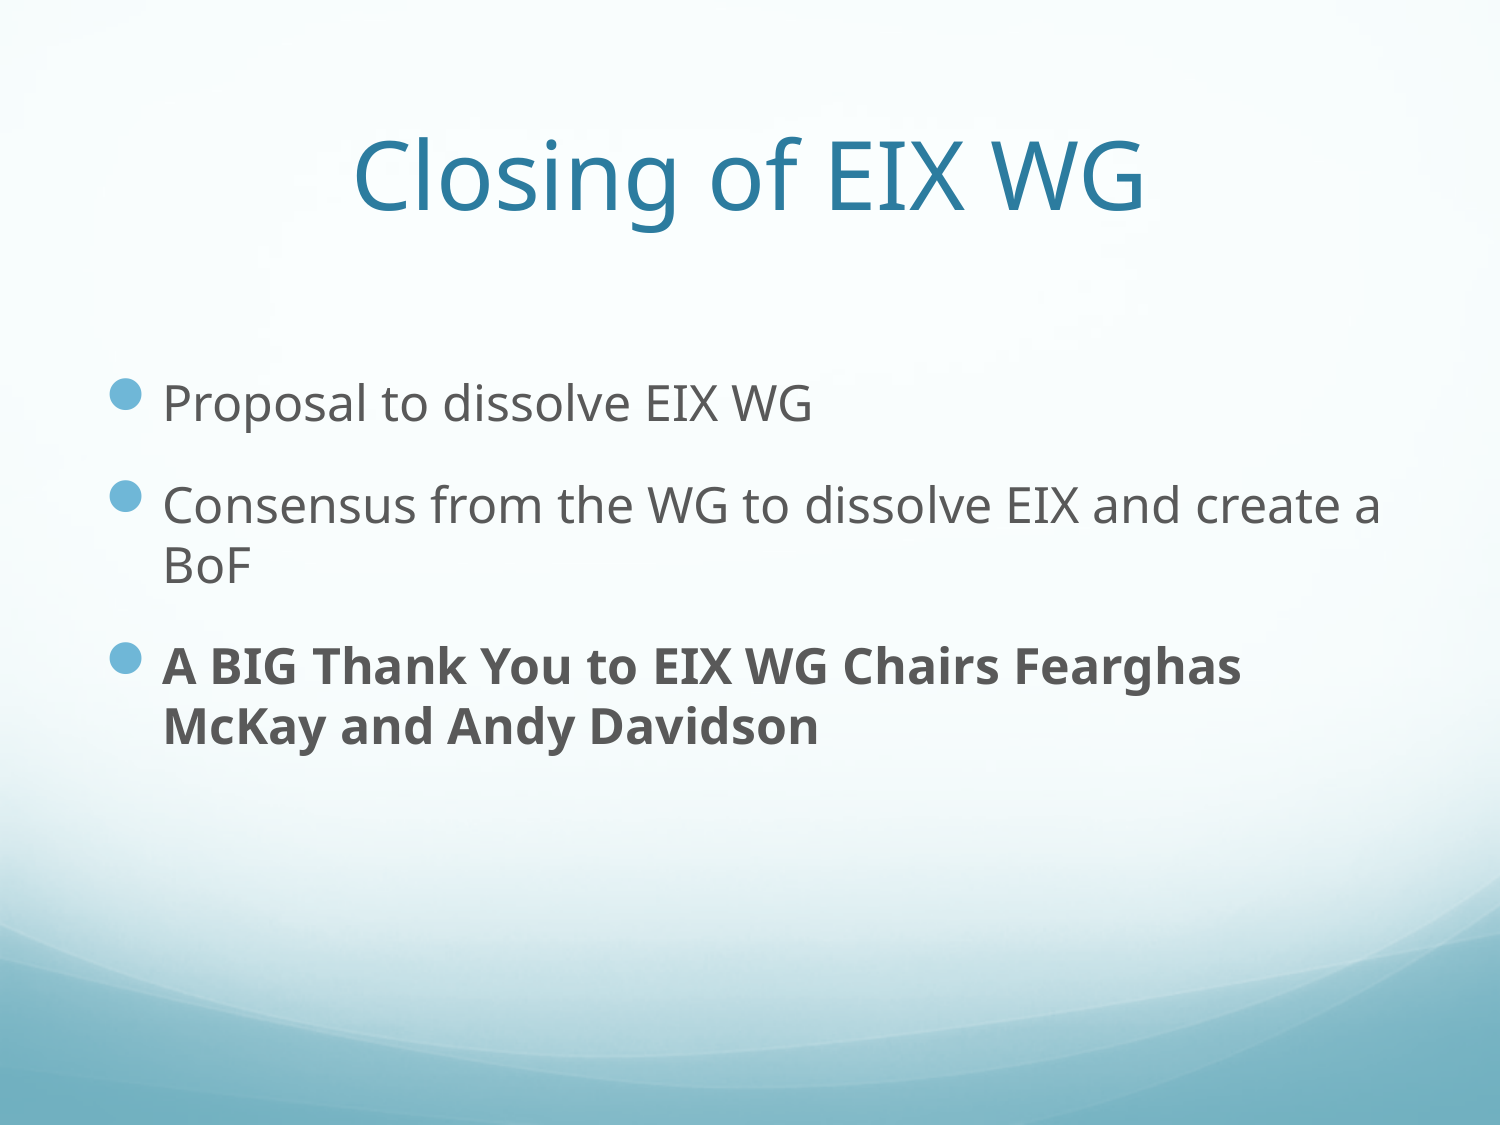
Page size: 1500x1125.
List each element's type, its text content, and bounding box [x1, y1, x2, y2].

title Closing of EIX WG [90, 17, 1410, 237]
list Proposal to dissolve EIX WG Consensus from the WG to dissolve EIX and create a BoF A BIG Thank You to EIX WG Chairs Fearghas McKay and Andy Davidson [90, 262, 1410, 975]
